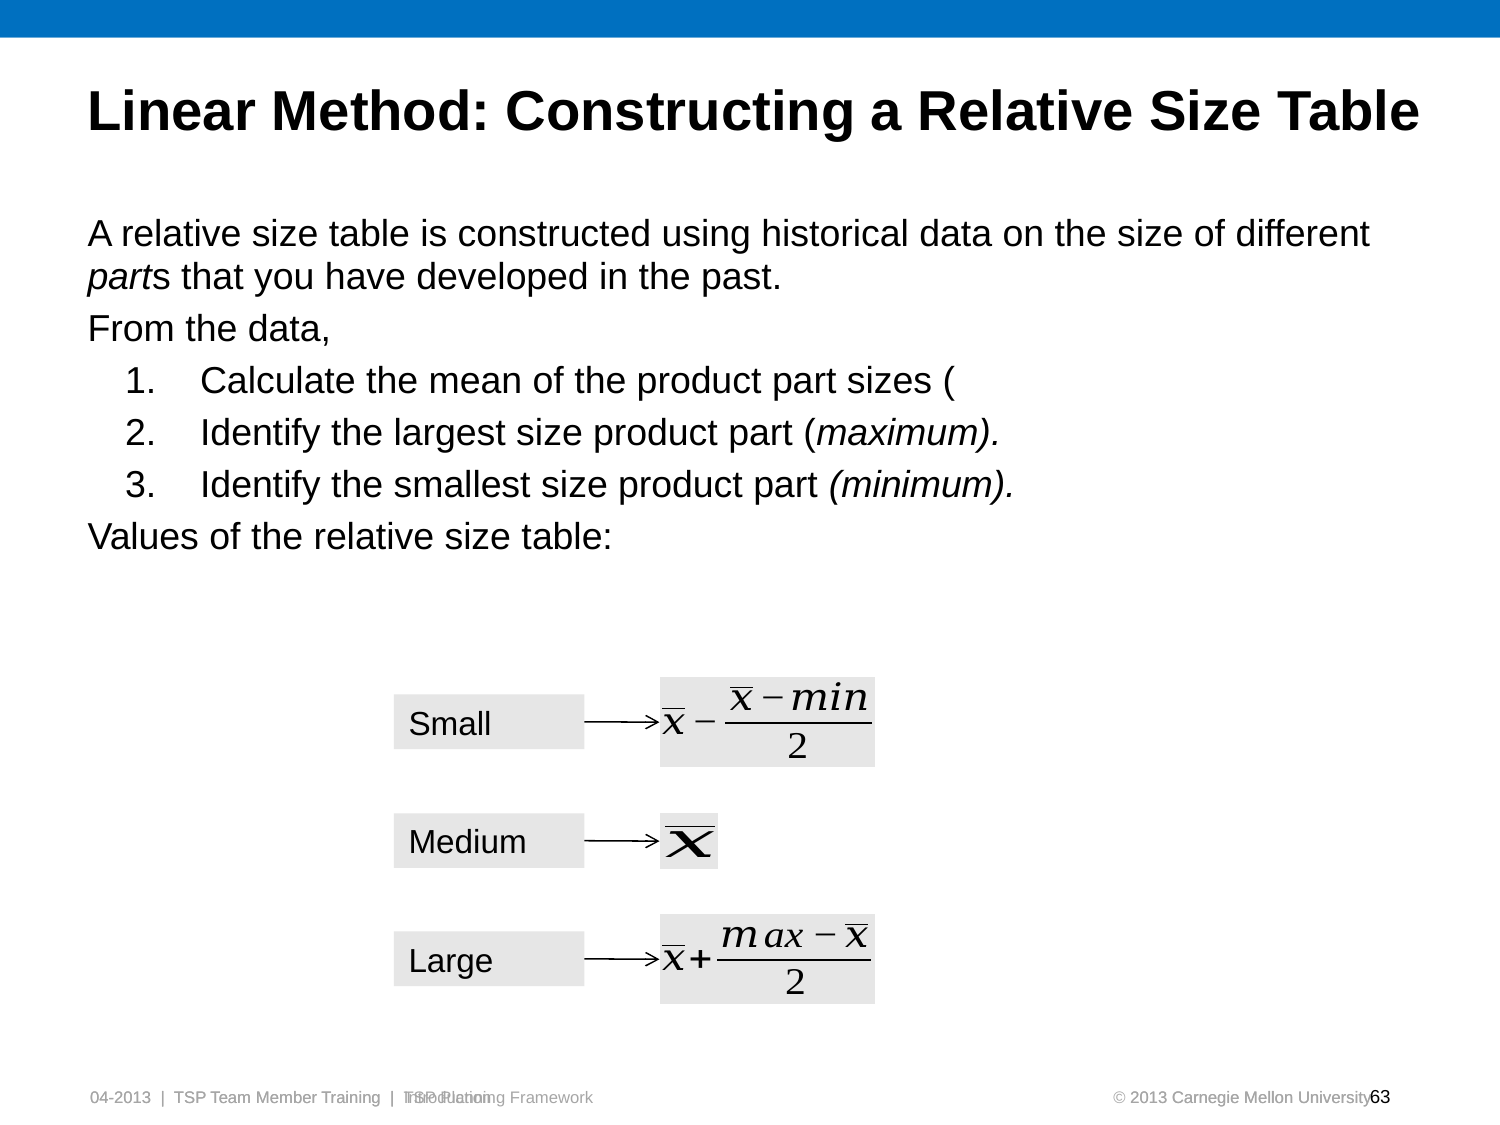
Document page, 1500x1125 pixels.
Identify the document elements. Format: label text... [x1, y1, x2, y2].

title Linear Method: Constructing a Relative Size Table [87, 87, 1475, 226]
text_box Large [393, 931, 585, 987]
text_box Medium [393, 813, 585, 868]
text_box Small [393, 694, 585, 750]
